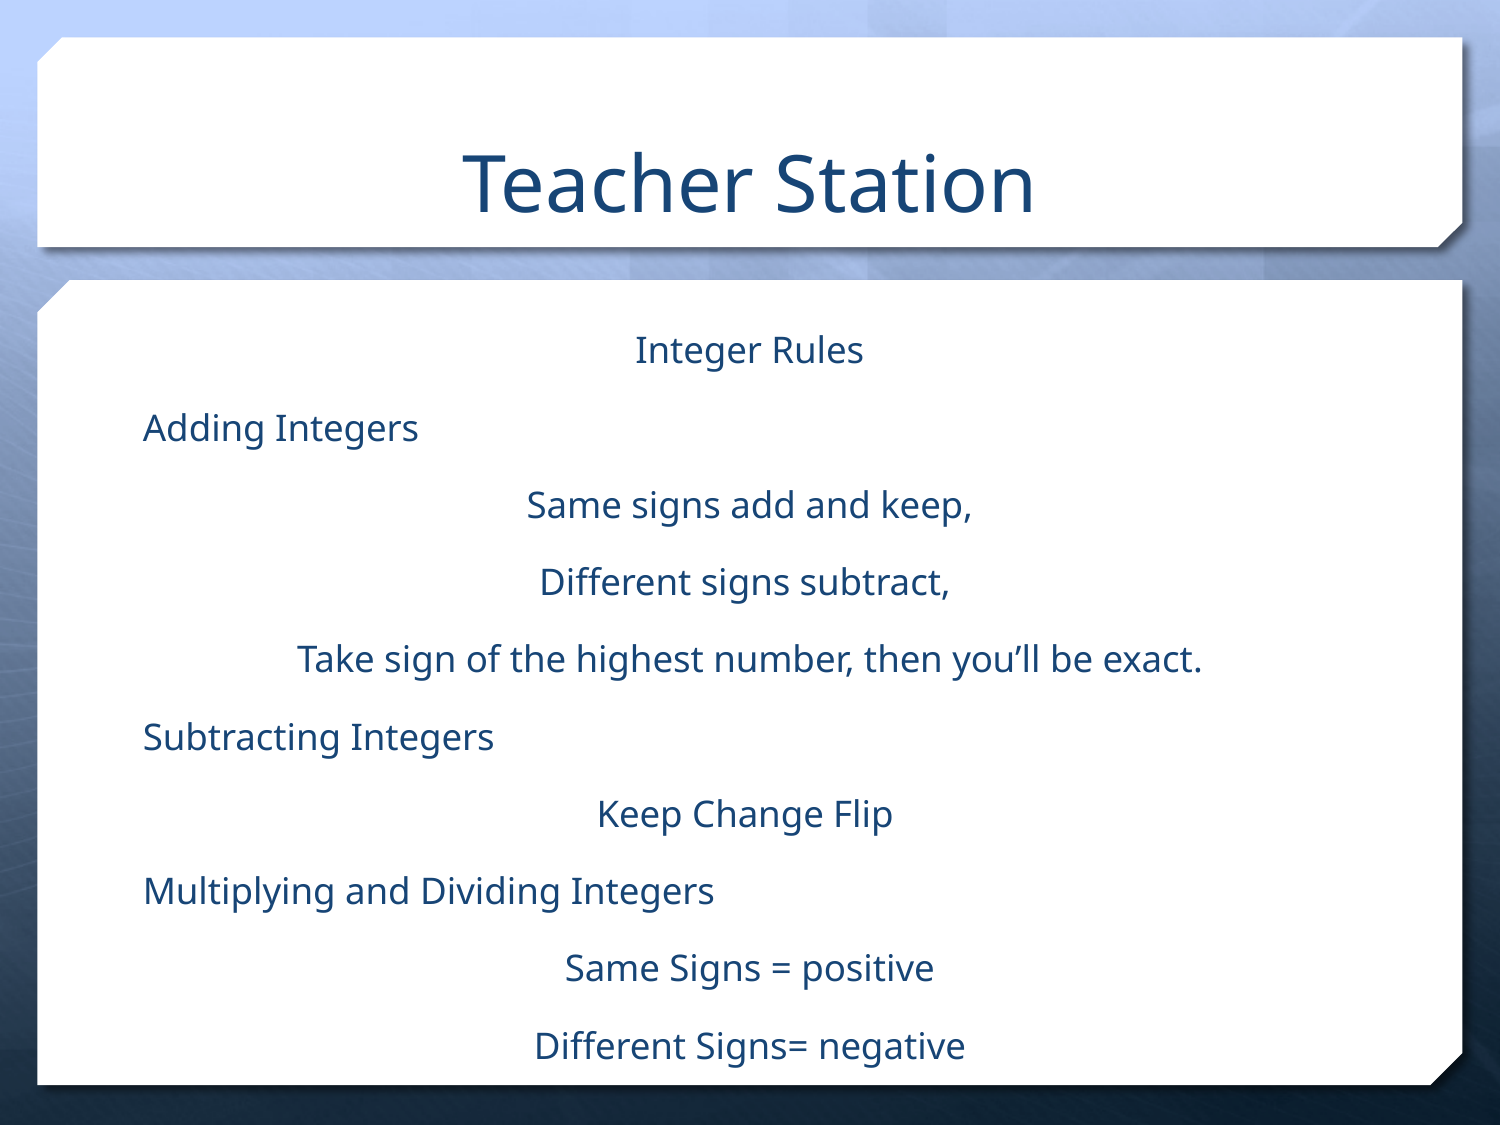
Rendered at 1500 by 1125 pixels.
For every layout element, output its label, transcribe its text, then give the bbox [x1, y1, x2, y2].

list Integer Rules Adding Integers Same signs add and keep, Different signs subtract, Take sign of the highest number, then you’ll be exact. Subtracting Integers Keep Change Flip Multiplying and Dividing Integers Same Signs = positive Different Signs= negative [127, 319, 1372, 1078]
title Teacher Station [127, 48, 1372, 236]
